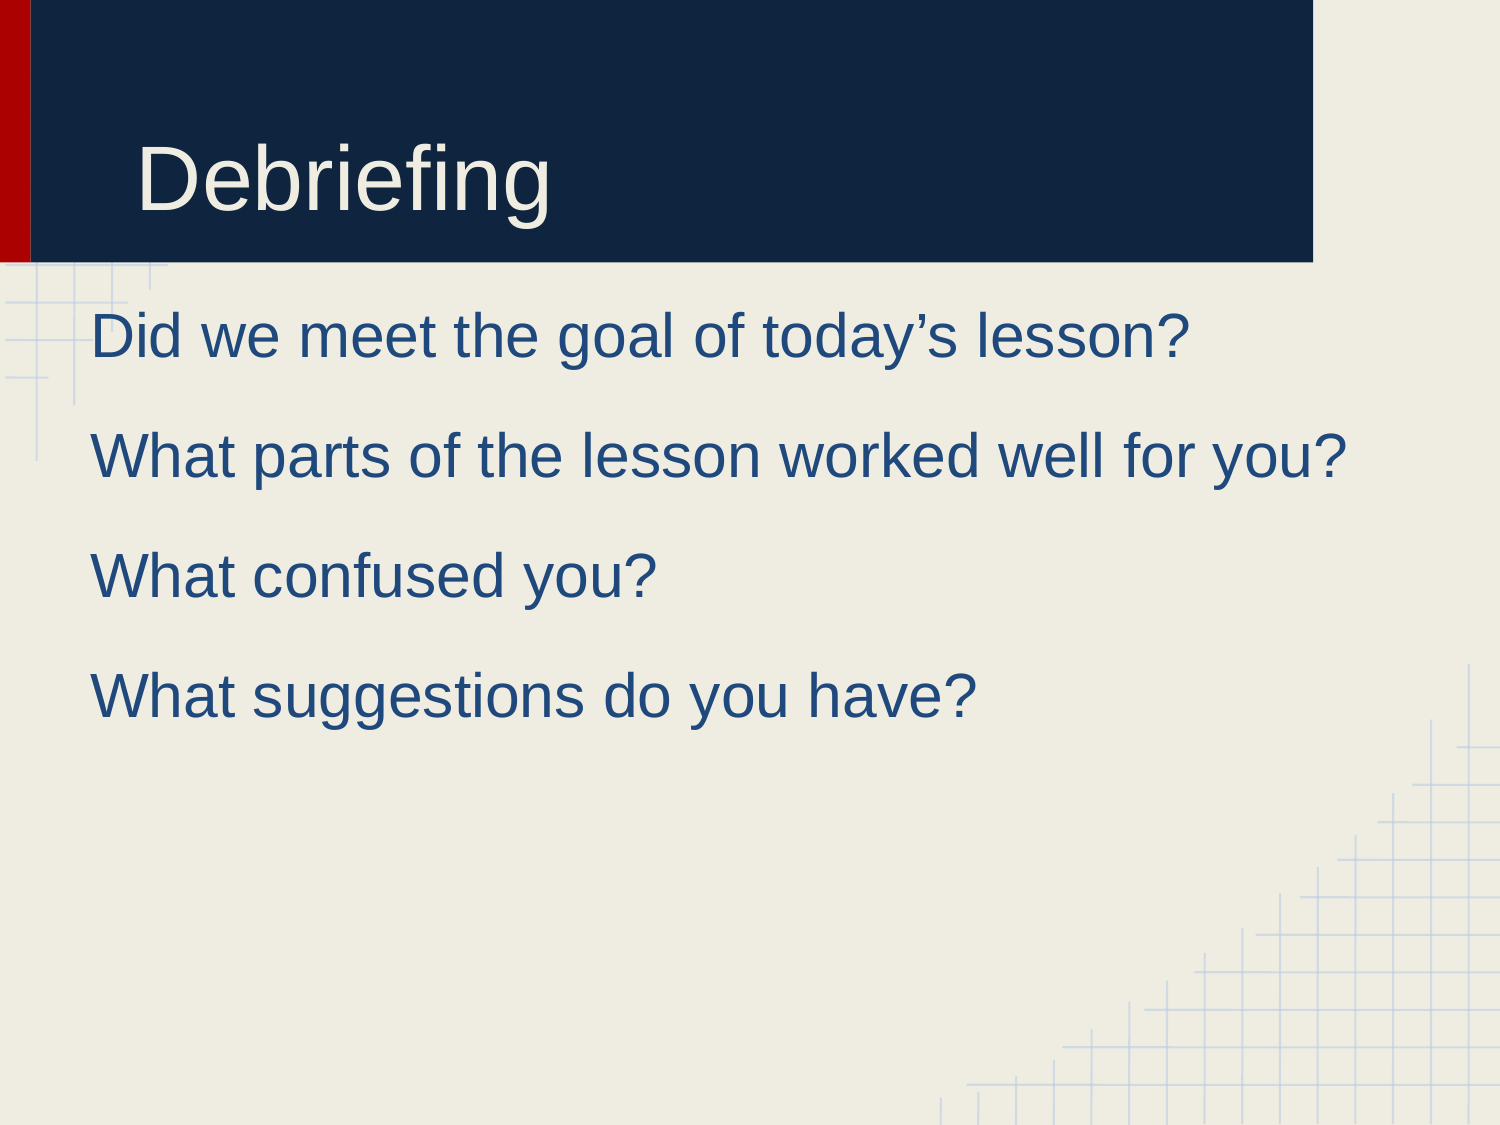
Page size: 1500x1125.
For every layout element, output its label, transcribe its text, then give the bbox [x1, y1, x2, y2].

title Debriefing [74, 21, 1276, 244]
list Did we meet the goal of today’s lesson? What parts of the lesson worked well for you? What confused you? What suggestions do you have? [74, 279, 1426, 1074]
